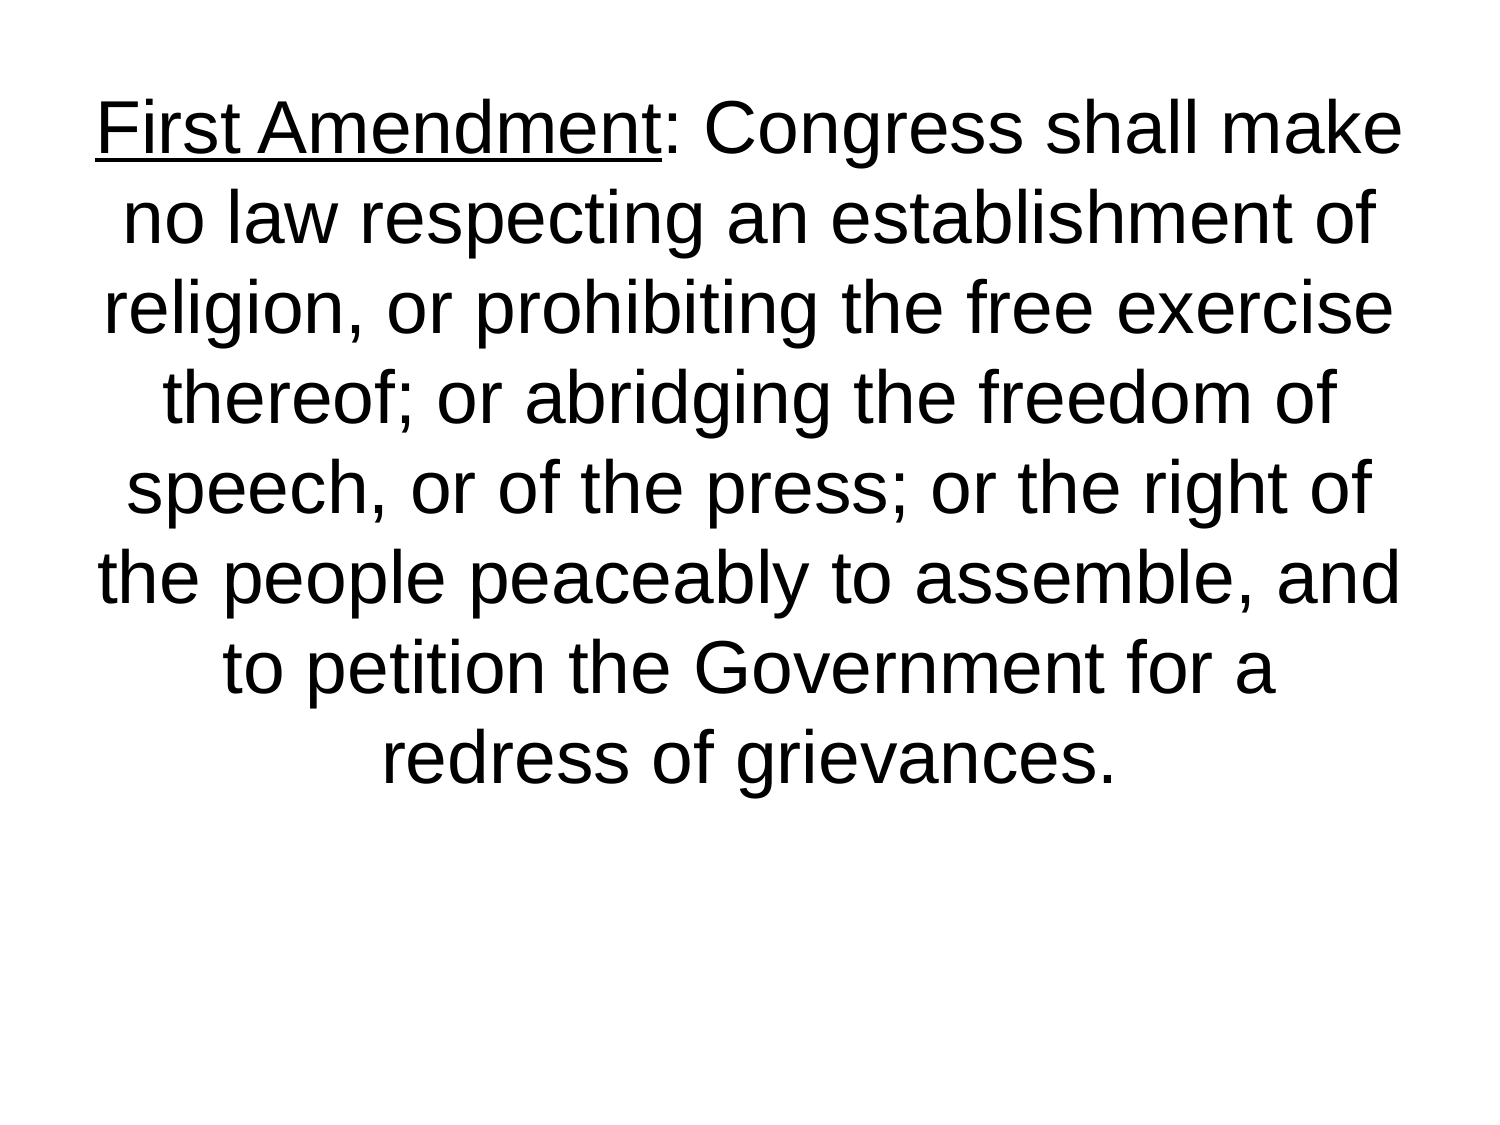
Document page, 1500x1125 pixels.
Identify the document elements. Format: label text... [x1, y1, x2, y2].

title First Amendment: Congress shall make no law respecting an establishment of religion, or prohibiting the free exercise thereof; or abridging the freedom of speech, or of the press; or the right of the people peaceably to assemble, and to petition the Government for a redress of grievances. [74, 44, 1426, 1013]
